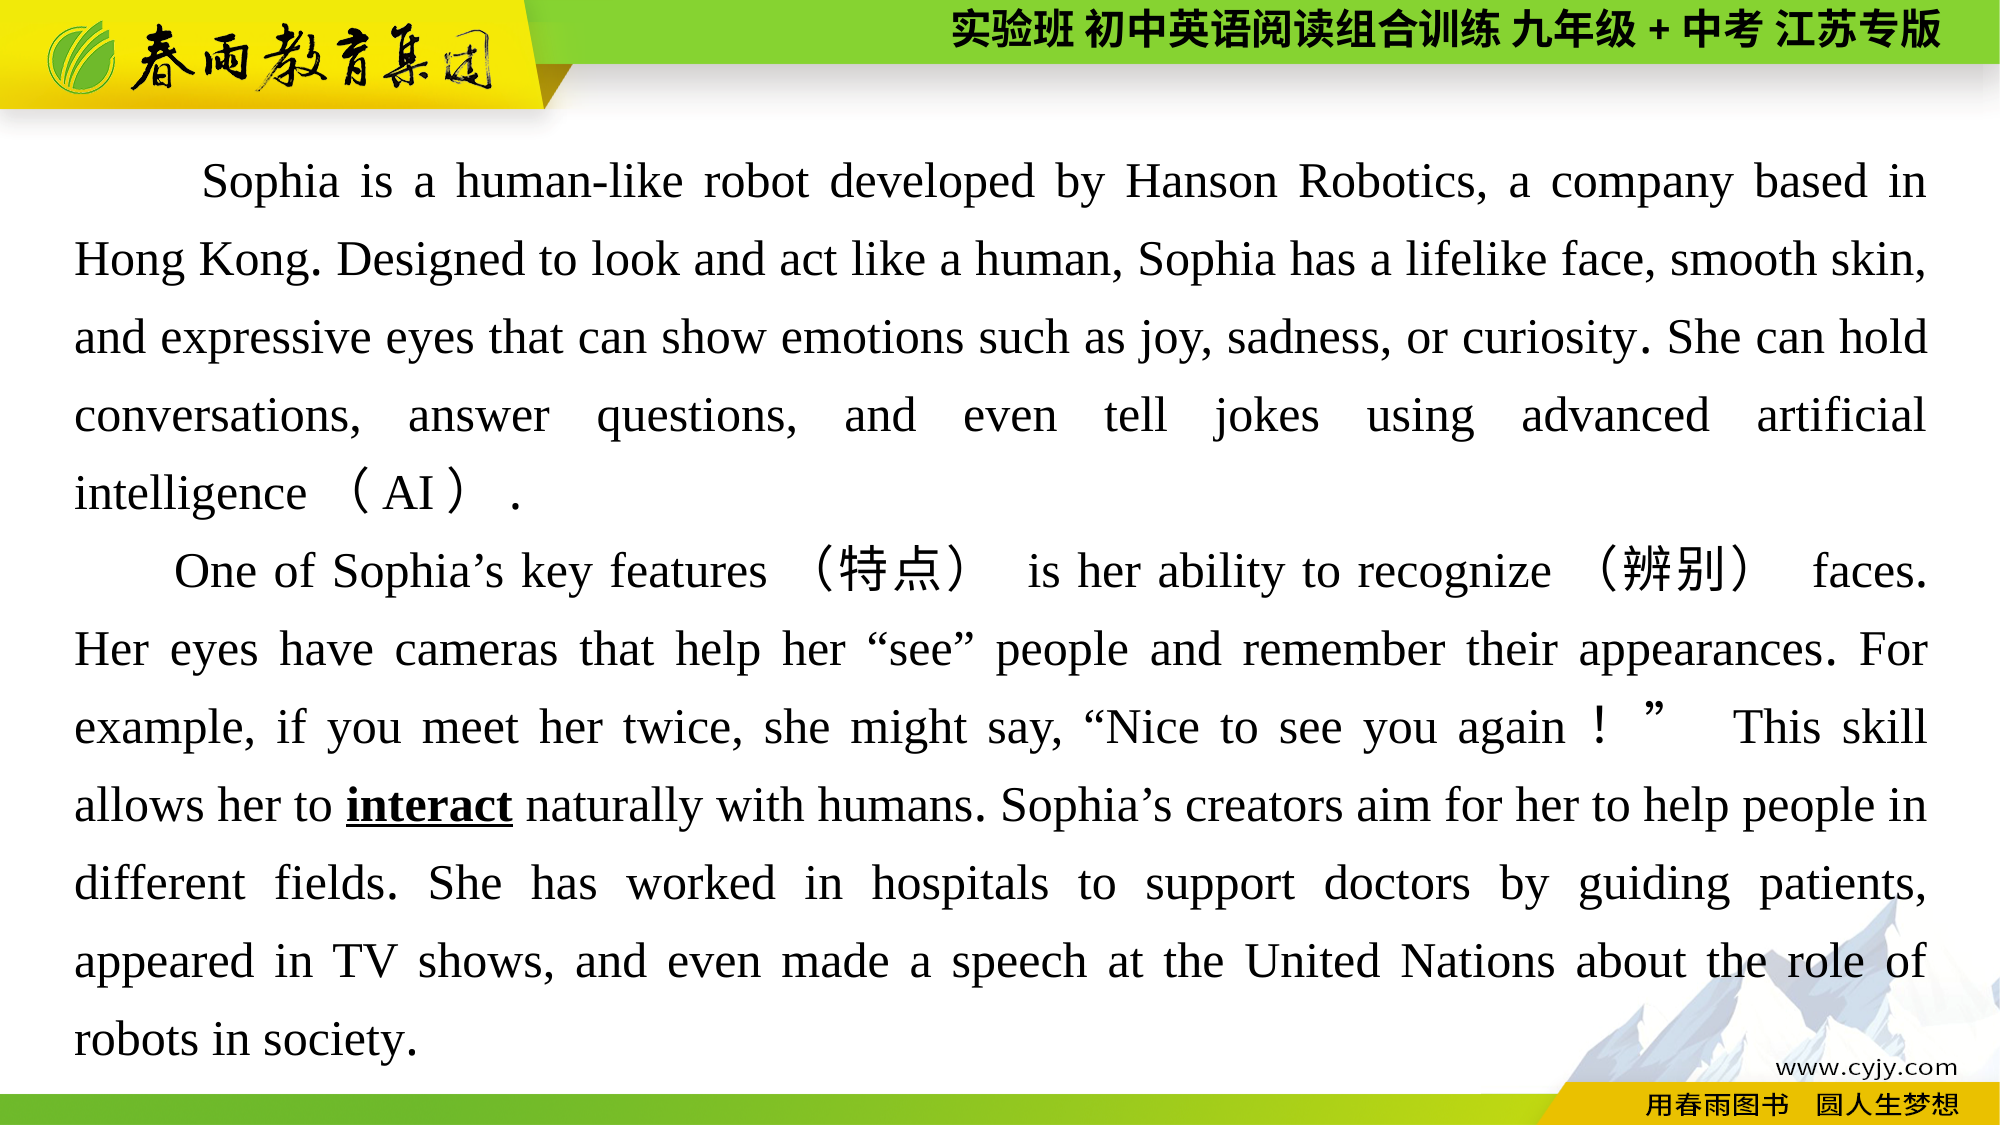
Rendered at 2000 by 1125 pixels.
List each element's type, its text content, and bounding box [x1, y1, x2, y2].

list Sophia is a human-like robot developed by Hanson Robotics, a company based in Hong Kong. Designed to look and act like a human, Sophia has a lifelike face, smooth skin, and expressive eyes that can show emotions such as joy, sadness, or curiosity. She can hold conversations, answer questions, and even tell jokes using advanced artificial intelligence（AI）. One of Sophia’s key features（特点） is her ability to recognize（辨别） faces. Her eyes have cameras that help her “see” people and remember their appearances. For example, if you meet her twice, she might say, “Nice to see you again！” This skill allows her to interact naturally with humans. Sophia’s creators aim for her to help people in different fields. She has worked in hospitals to support doctors by guiding patients, appeared in TV shows, and even made a speech at the United Nations about the role of robots in society. [59, 122, 1944, 1075]
picture [0, 0, 2000, 1125]
